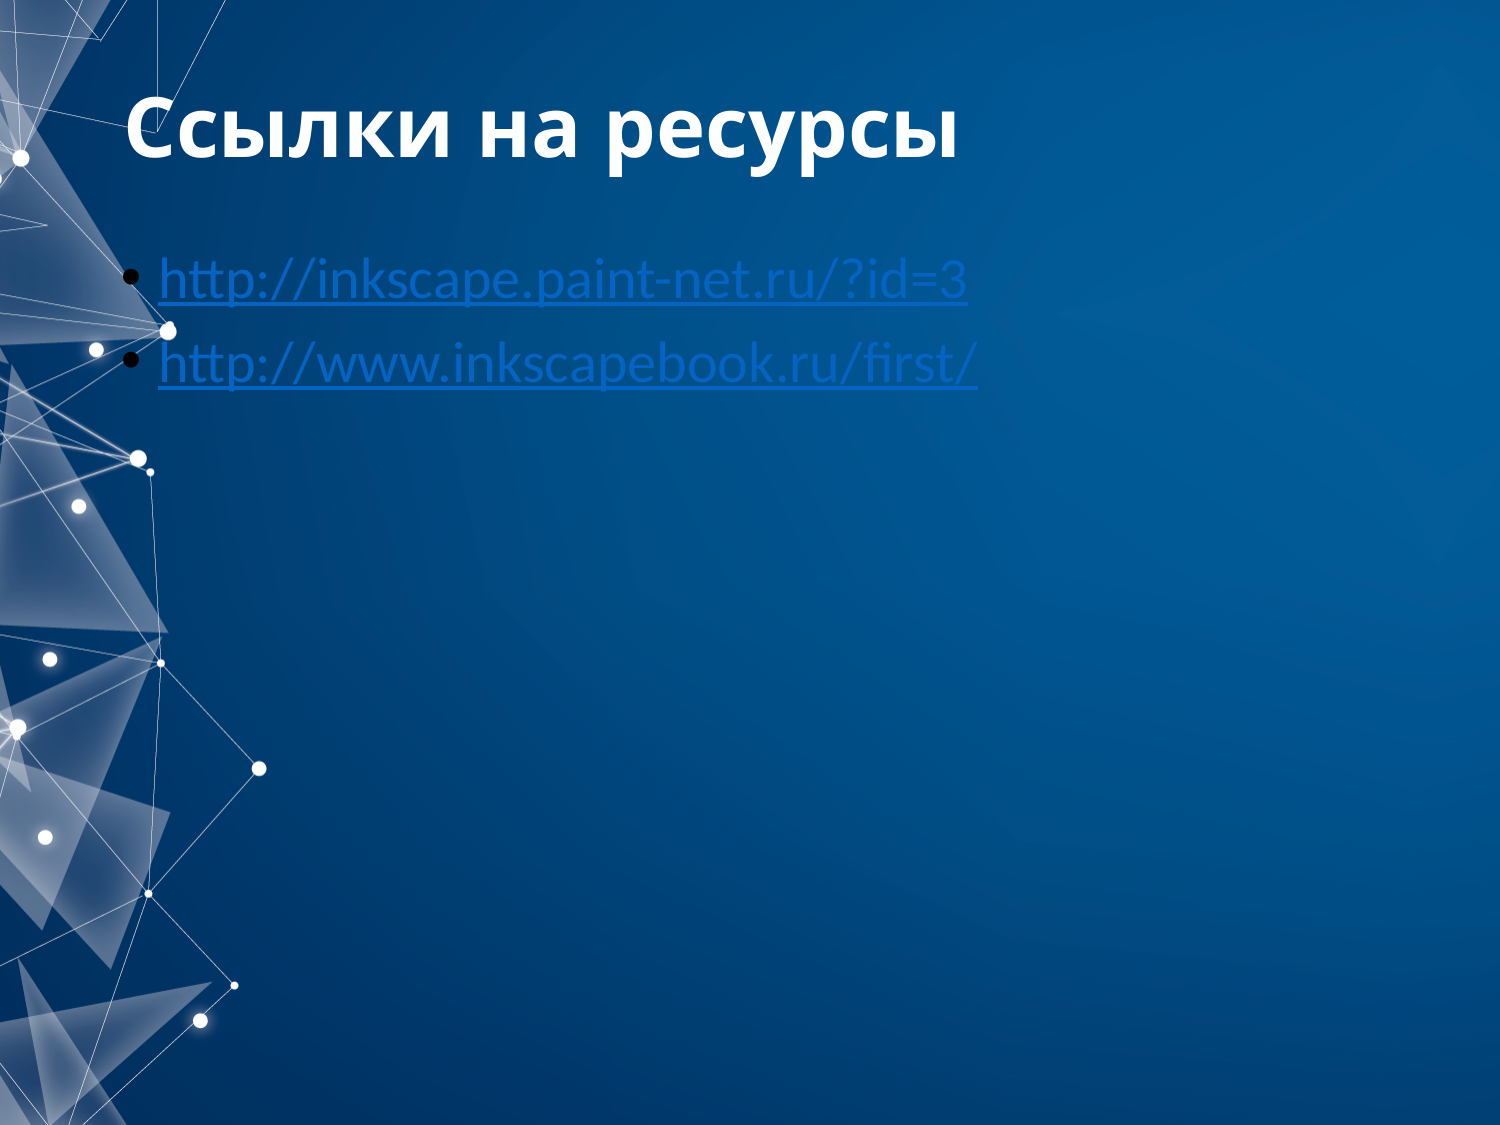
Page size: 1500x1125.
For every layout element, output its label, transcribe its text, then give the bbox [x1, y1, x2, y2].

list http://inkscape.paint-net.ru/?id=3 http://www.inkscapebook.ru/first/ [105, 240, 1397, 1014]
title Ссылки на ресурсы [108, 21, 1395, 240]
picture [0, 0, 1500, 1125]
